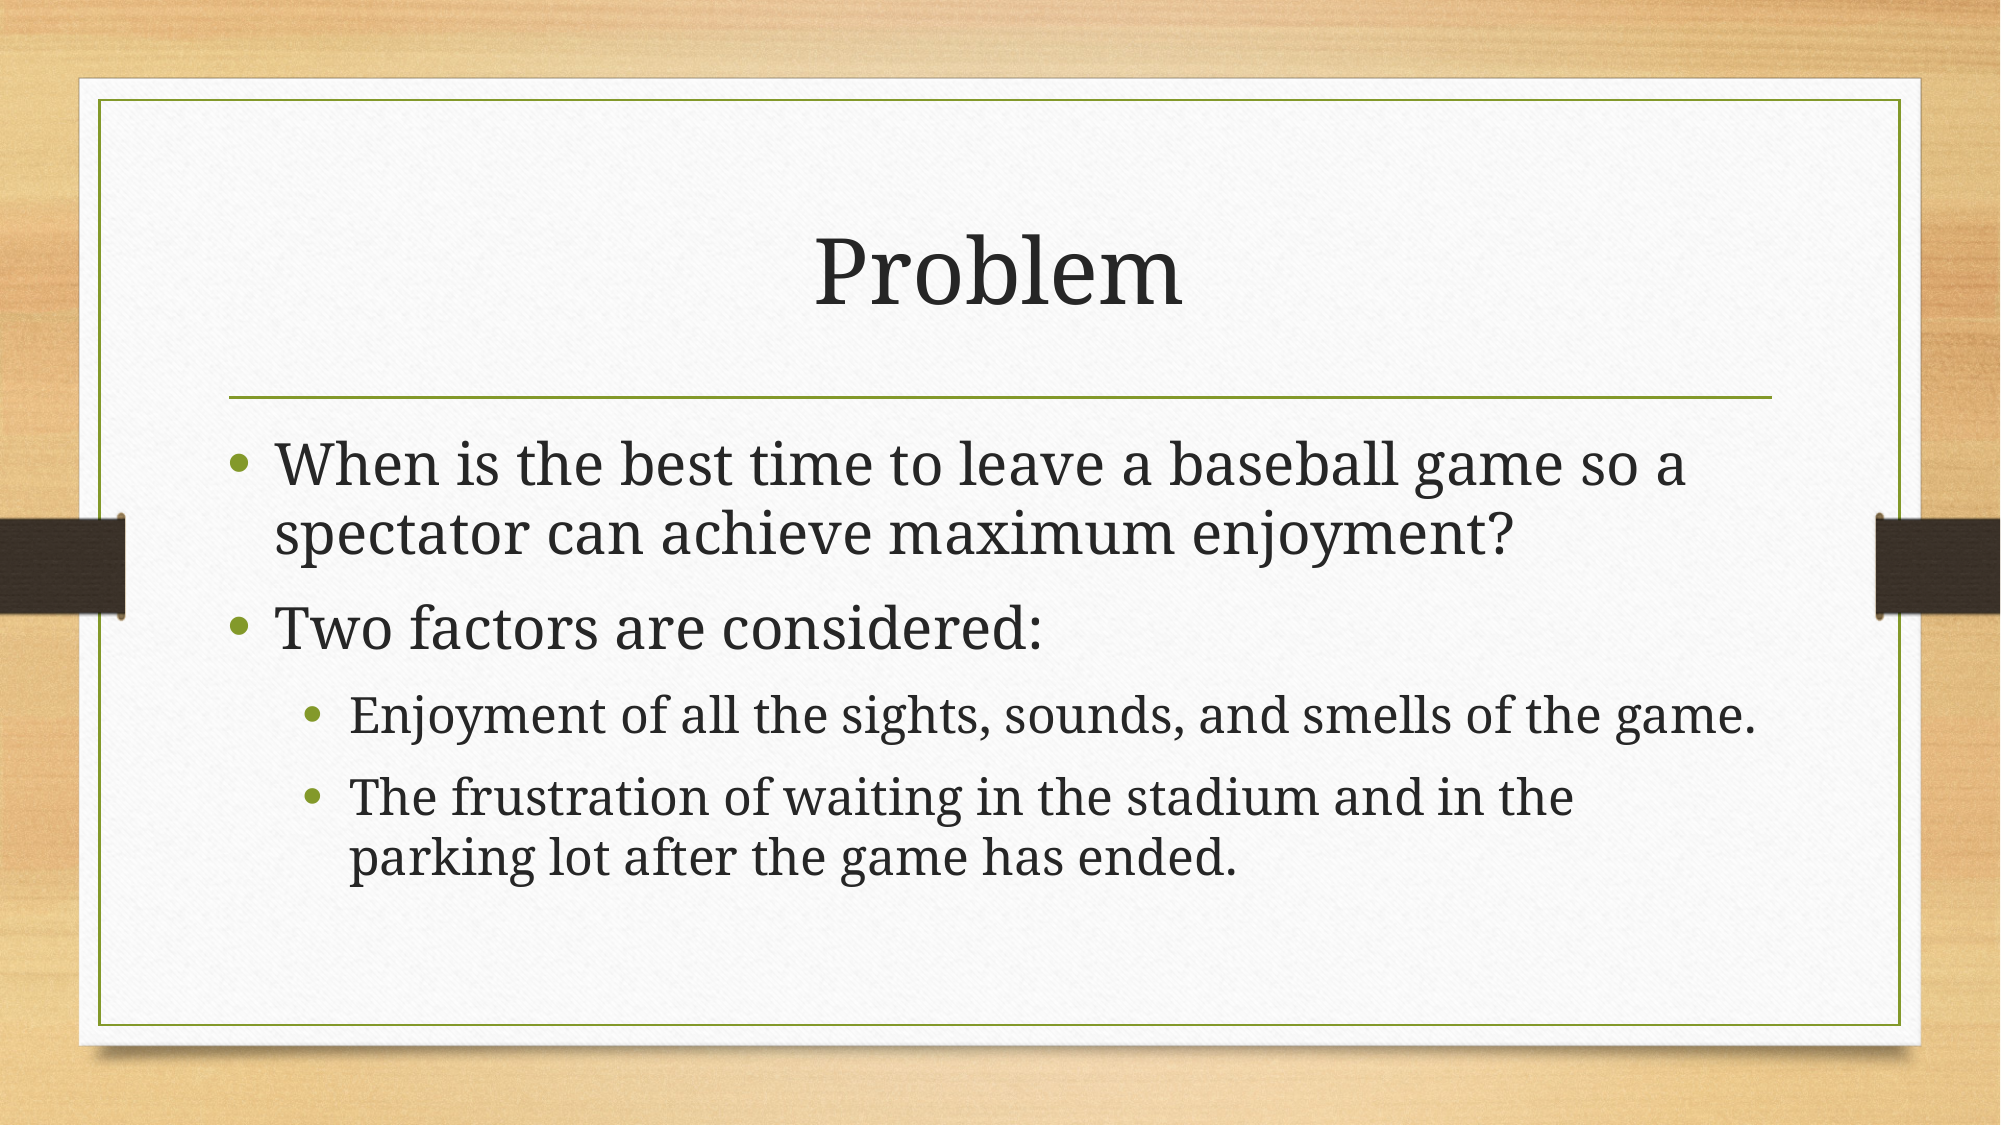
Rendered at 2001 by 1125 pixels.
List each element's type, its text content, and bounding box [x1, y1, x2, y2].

title Problem [212, 161, 1788, 375]
picture [0, 0, 2001, 1125]
list When is the best time to leave a baseball game so a spectator can achieve maximum enjoyment? Two factors are considered: Enjoyment of all the sights, sounds, and smells of the game. The frustration of waiting in the stadium and in the parking lot after the game has ended. [212, 419, 1788, 964]
